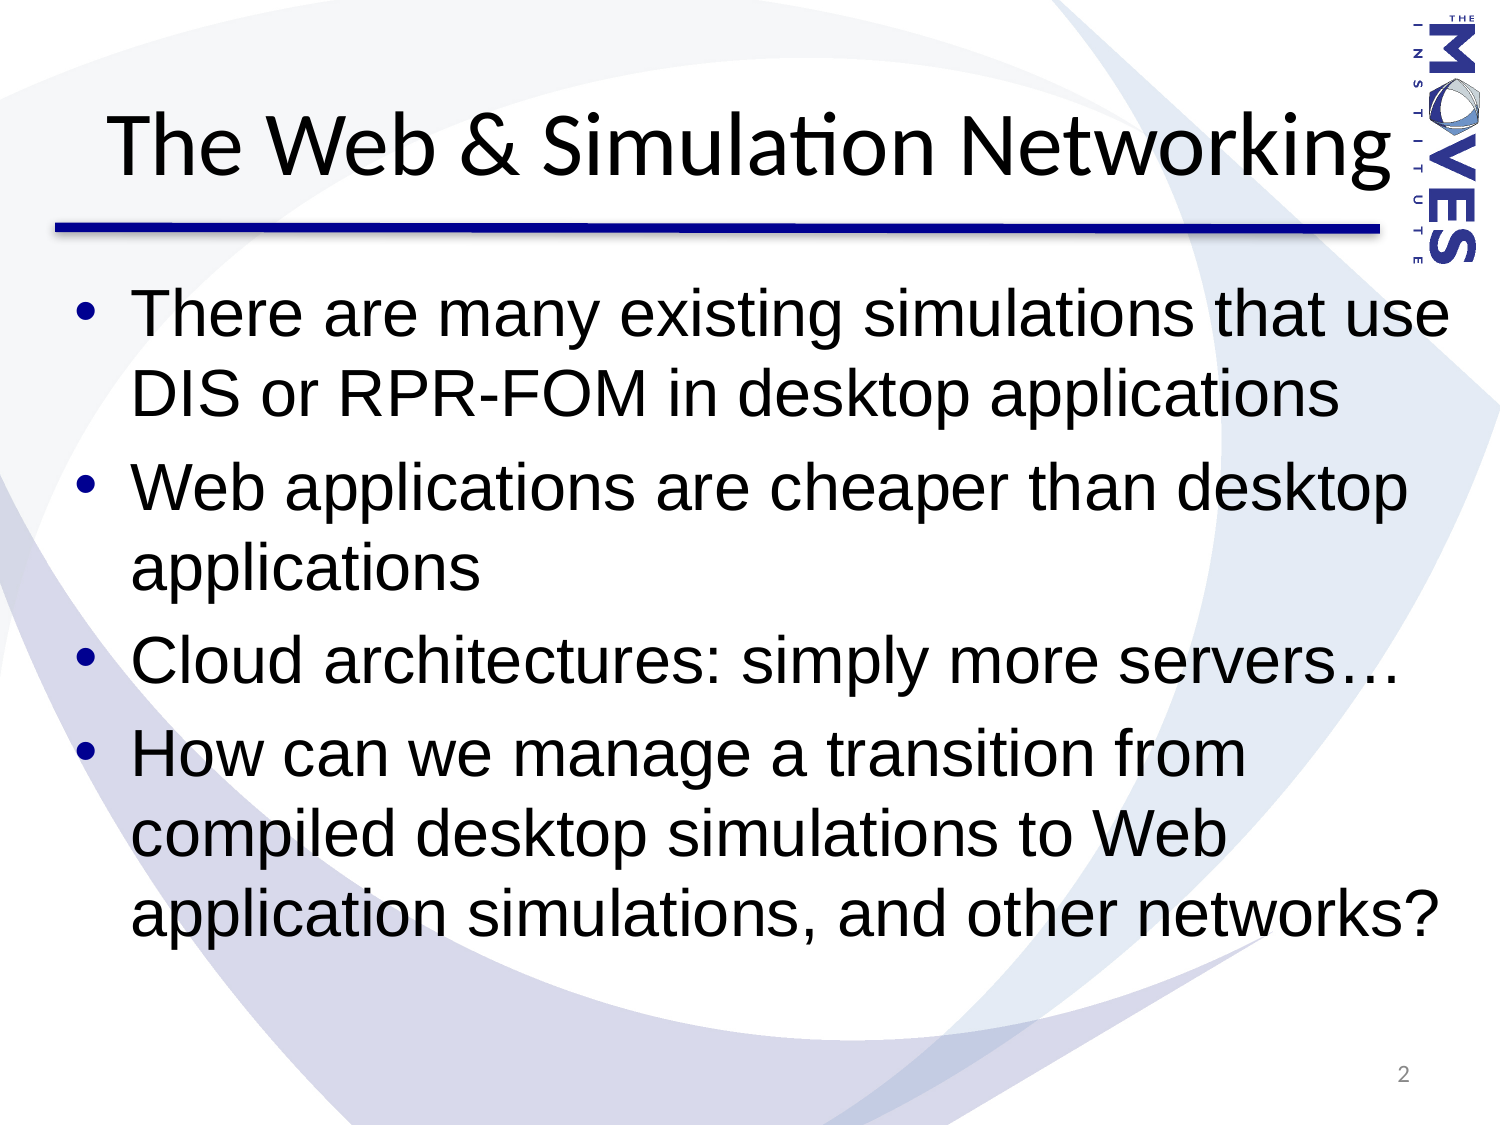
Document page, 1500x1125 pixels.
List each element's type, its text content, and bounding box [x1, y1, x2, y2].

picture [0, 0, 1500, 1125]
title The Web & Simulation Networking [75, 45, 1425, 233]
list There are many existing simulations that use DIS or RPR-FOM in desktop applications Web applications are cheaper than desktop applications Cloud architectures: simply more servers… How can we manage a transition from compiled desktop simulations to Web application simulations, and other networks? [59, 262, 1483, 1005]
slide_number 2 [1074, 1042, 1425, 1103]
